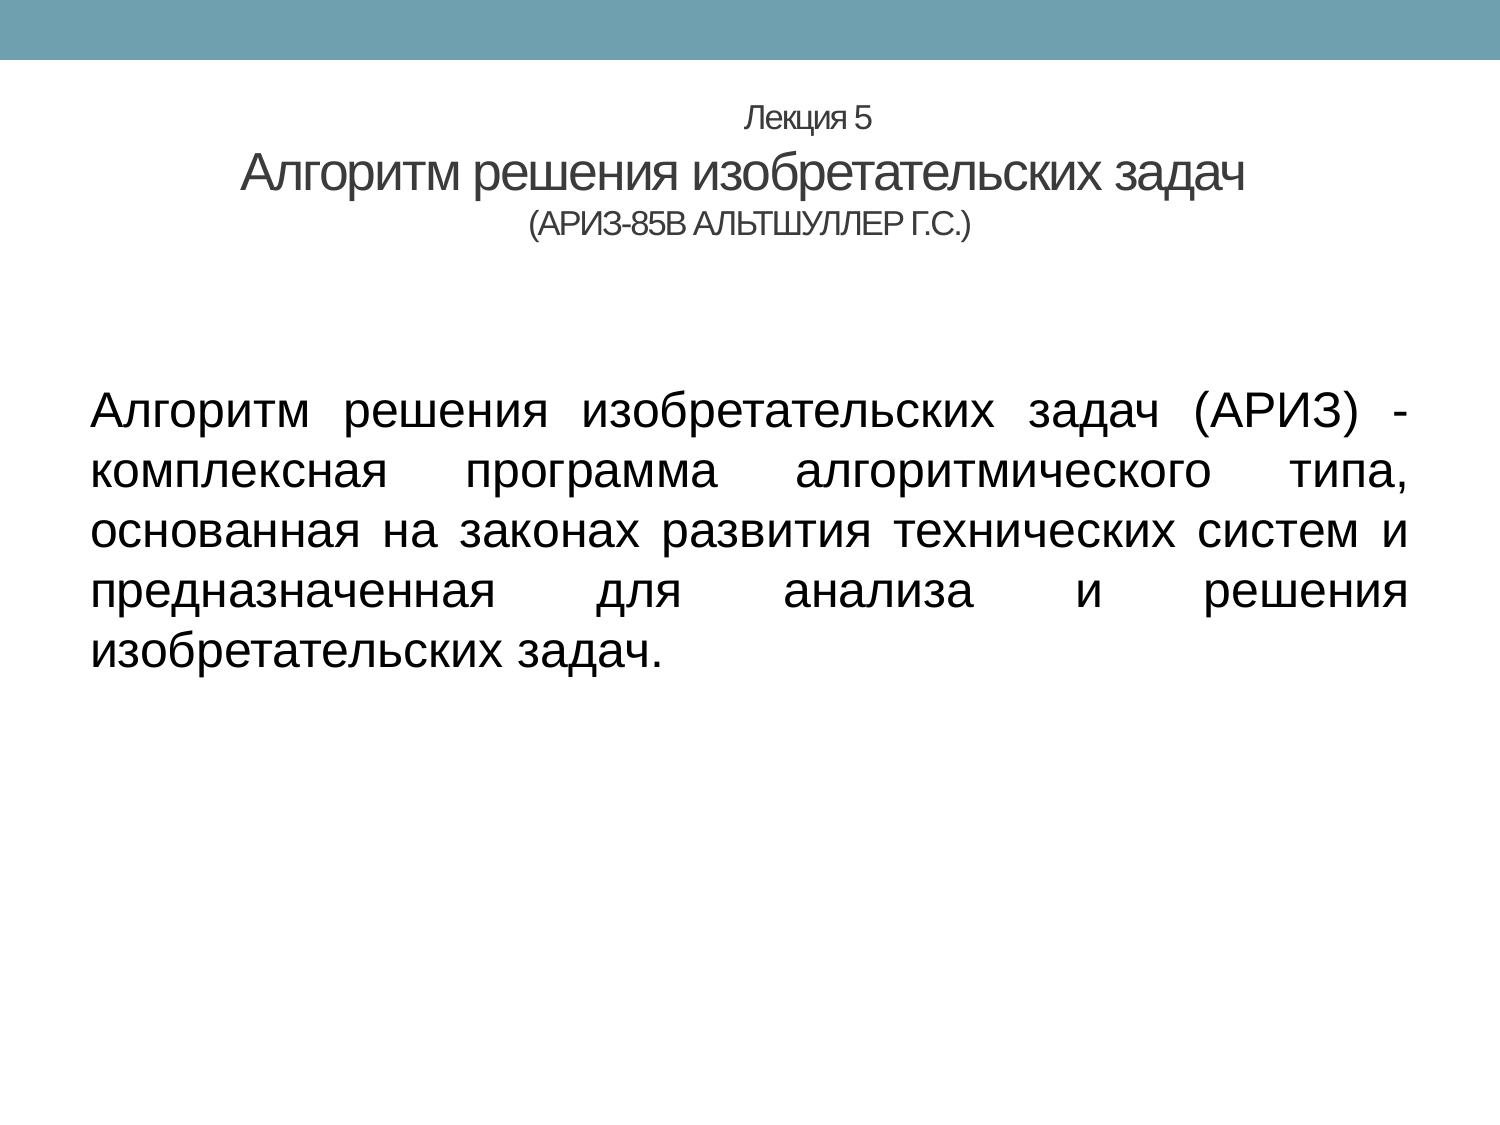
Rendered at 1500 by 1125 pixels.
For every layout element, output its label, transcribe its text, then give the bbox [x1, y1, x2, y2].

title Лекция 5 Алгоритм решения изобретательских задач (АРИЗ-85В АЛЬТШУЛЛЕР Г.С.) [75, 87, 1425, 250]
list Алгоритм решения изобретательских задач (АРИЗ) - комплексная программа алгоритмического типа, основанная на законах развития технических систем и предназначенная для анализа и решения изобретательских задач. [75, 262, 1425, 1063]
